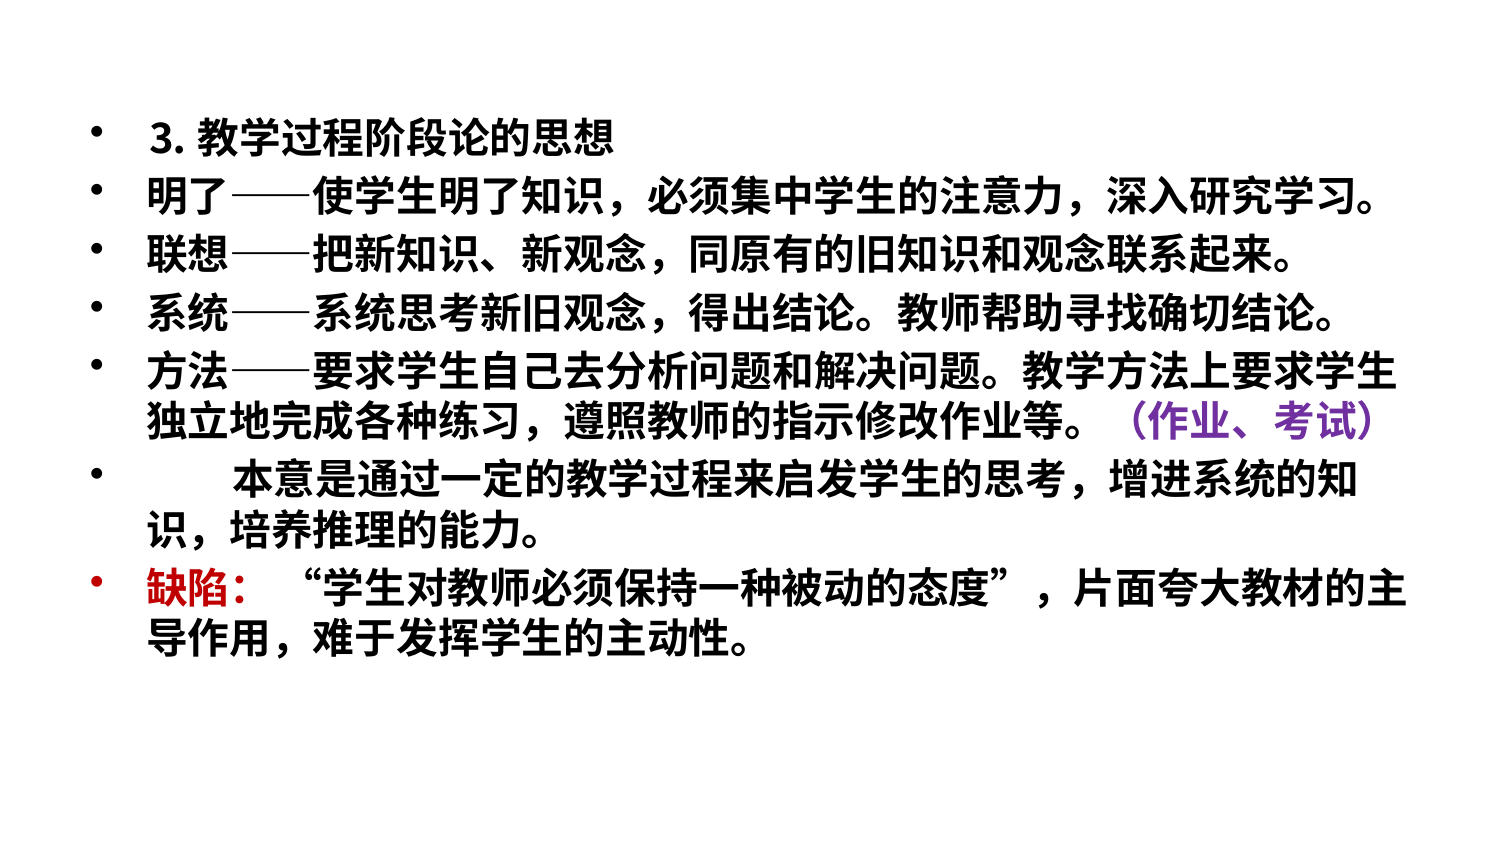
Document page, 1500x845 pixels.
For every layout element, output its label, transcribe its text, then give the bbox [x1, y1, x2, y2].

list ⒊教学过程阶段论的思想 明了——使学生明了知识，必须集中学生的注意力，深入研究学习。 联想——把新知识、新观念，同原有的旧知识和观念联系起来。 系统——系统思考新旧观念，得出结论。教师帮助寻找确切结论。 方法——要求学生自己去分析问题和解决问题。教学方法上要求学生独立地完成各种练习，遵照教师的指示修改作业等。（作业、考试） 本意是通过一定的教学过程来启发学生的思考，增进系统的知识，培养推理的能力。 缺陷： “学生对教师必须保持一种被动的态度”，片面夸大教材的主导作用，难于发挥学生的主动性。 [74, 103, 1426, 706]
